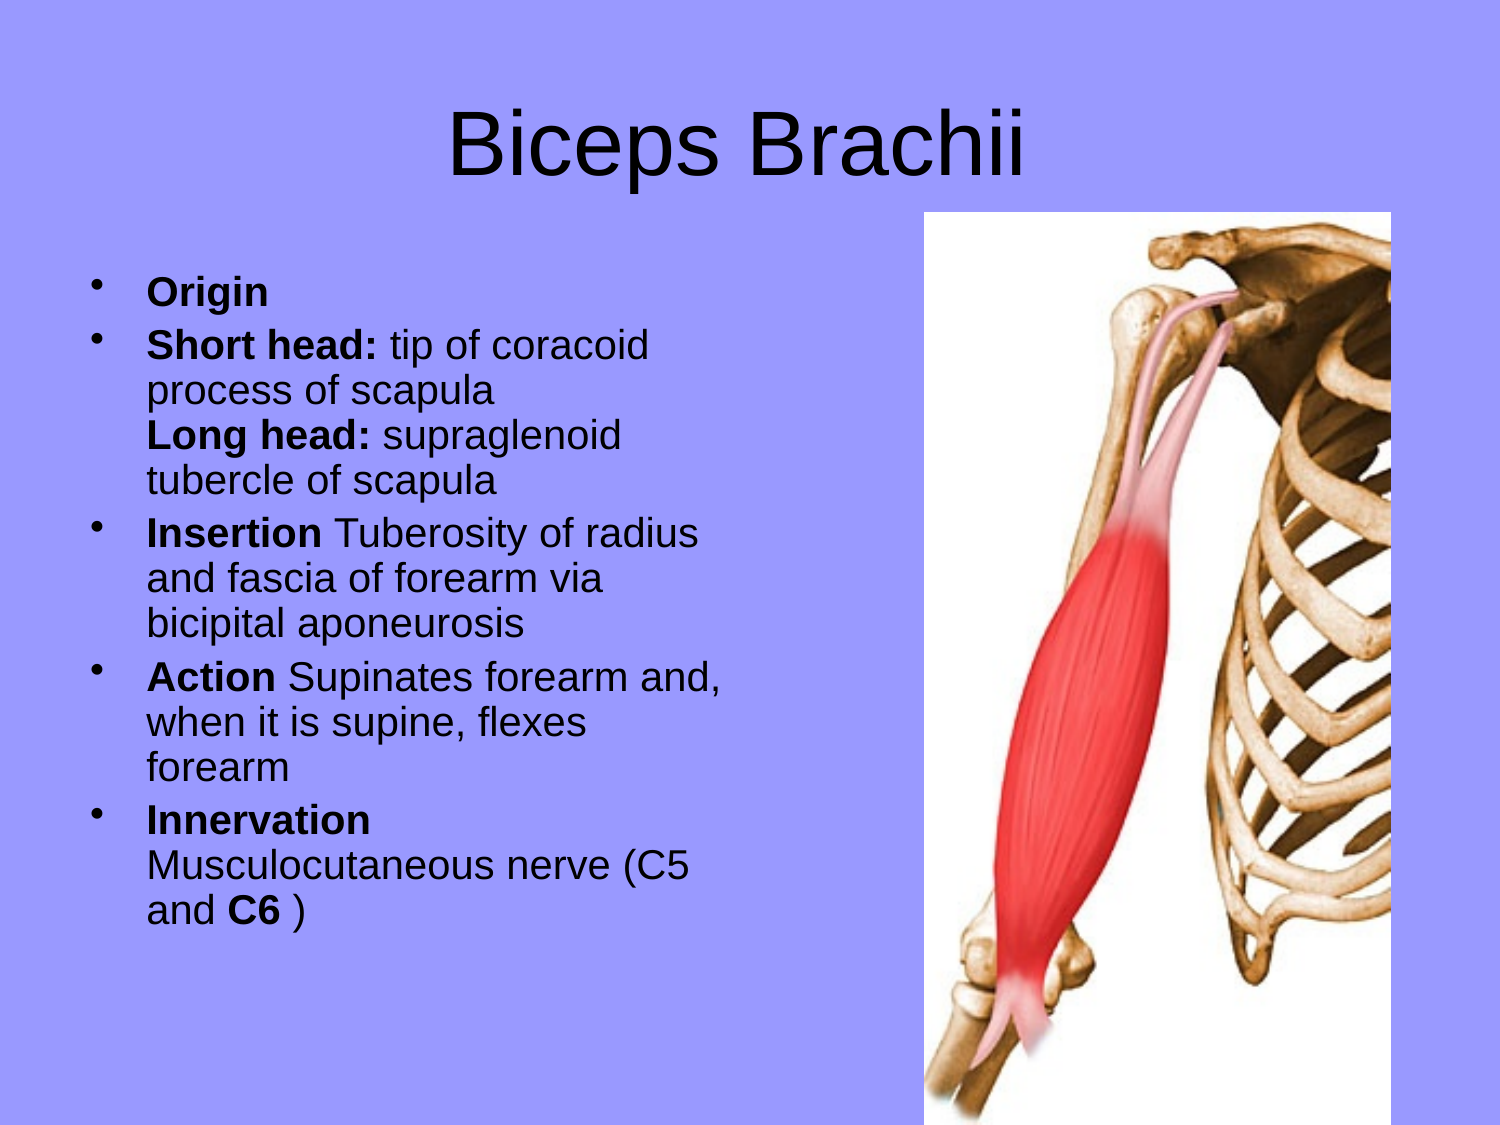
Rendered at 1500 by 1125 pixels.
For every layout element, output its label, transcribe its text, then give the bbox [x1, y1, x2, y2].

list Origin Short head: tip of coracoid process of scapula Long head: supraglenoid tubercle of scapula Insertion Tuberosity of radius and fascia of forearm via bicipital aponeurosis Action Supinates forearm and, when it is supine, flexes forearm Innervation Musculocutaneous nerve (C5 and C6 ) [75, 262, 738, 1005]
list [924, 212, 1392, 1125]
title Biceps Brachii [75, 45, 1425, 233]
